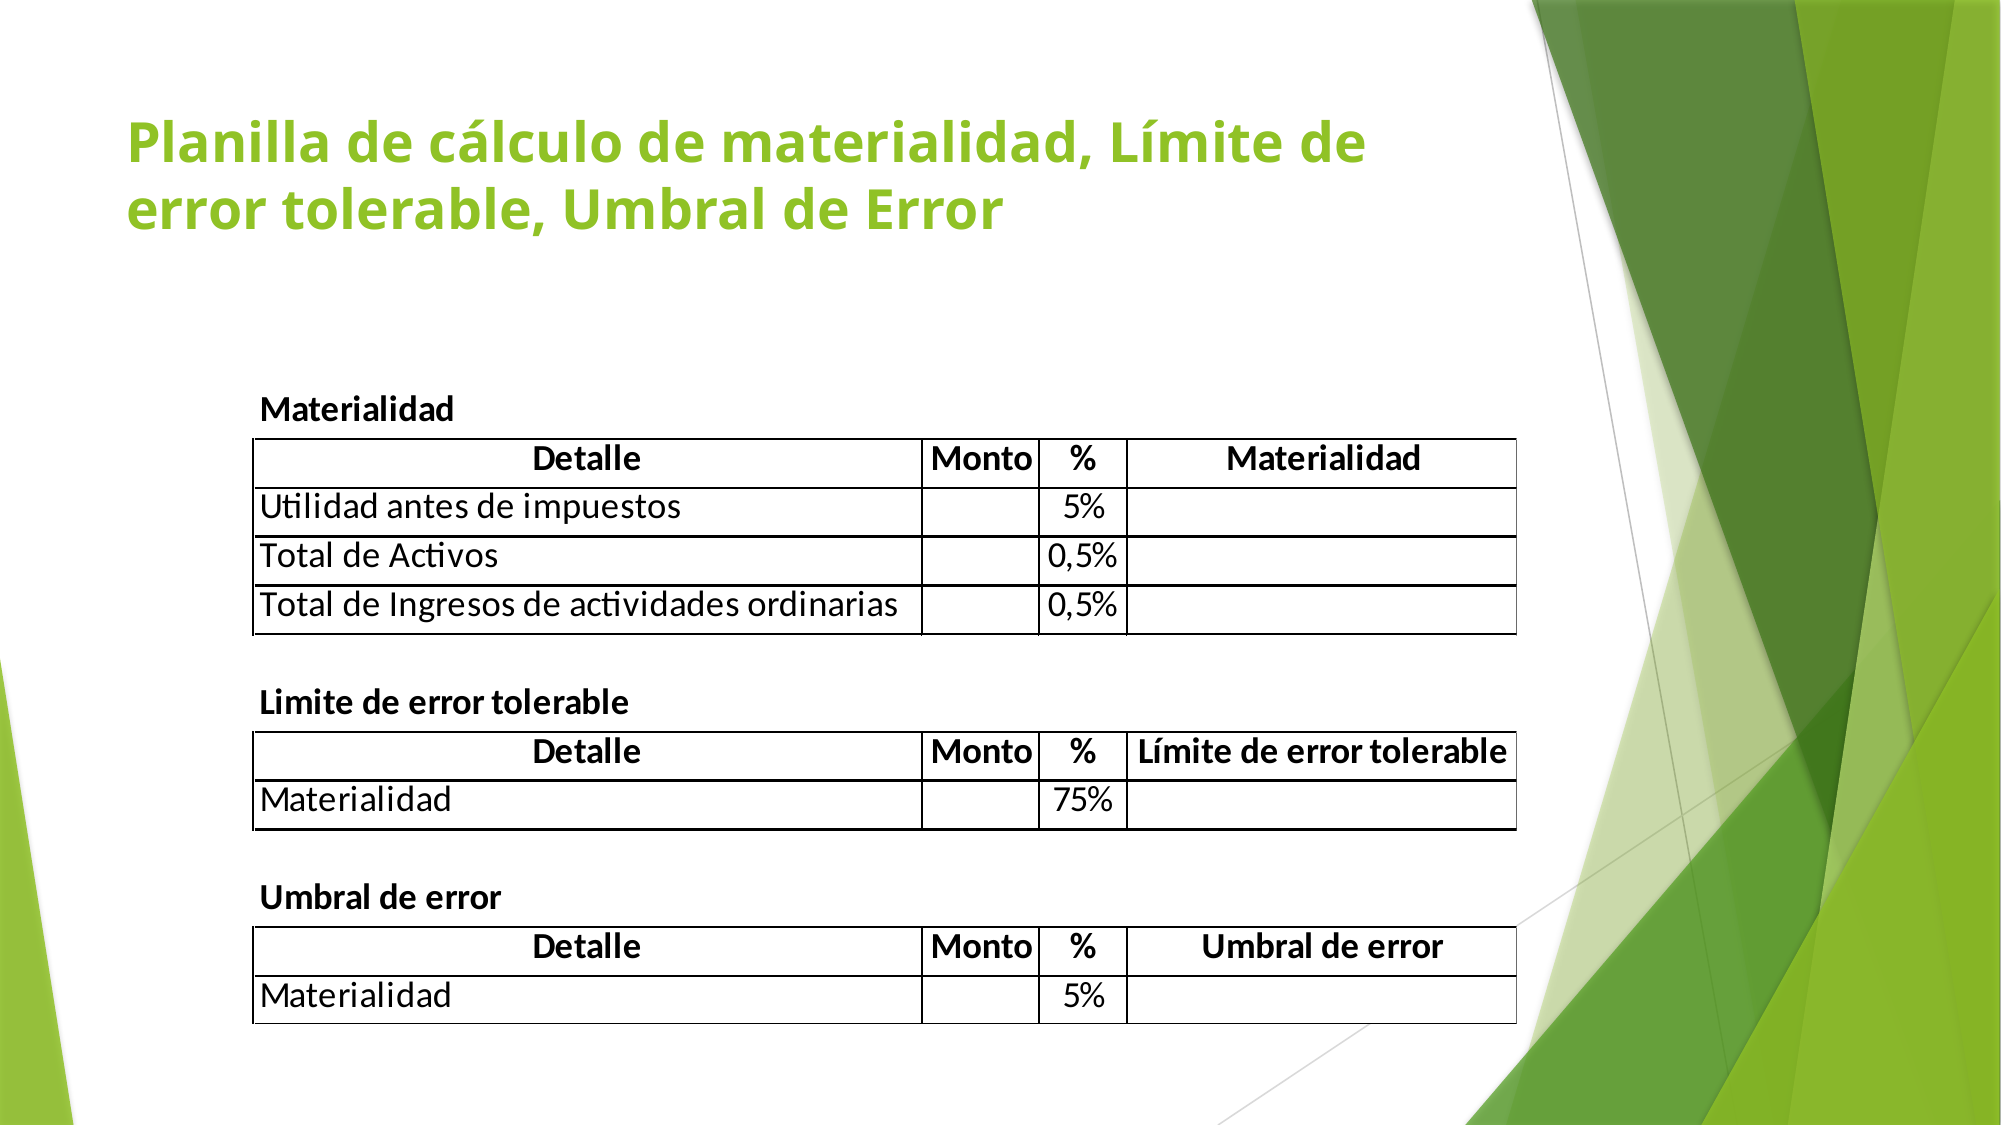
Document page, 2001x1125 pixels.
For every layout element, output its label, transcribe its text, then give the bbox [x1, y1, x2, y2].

title Planilla de cálculo de materialidad, Límite de error tolerable, Umbral de Error [111, 99, 1522, 317]
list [251, 388, 1520, 1027]
